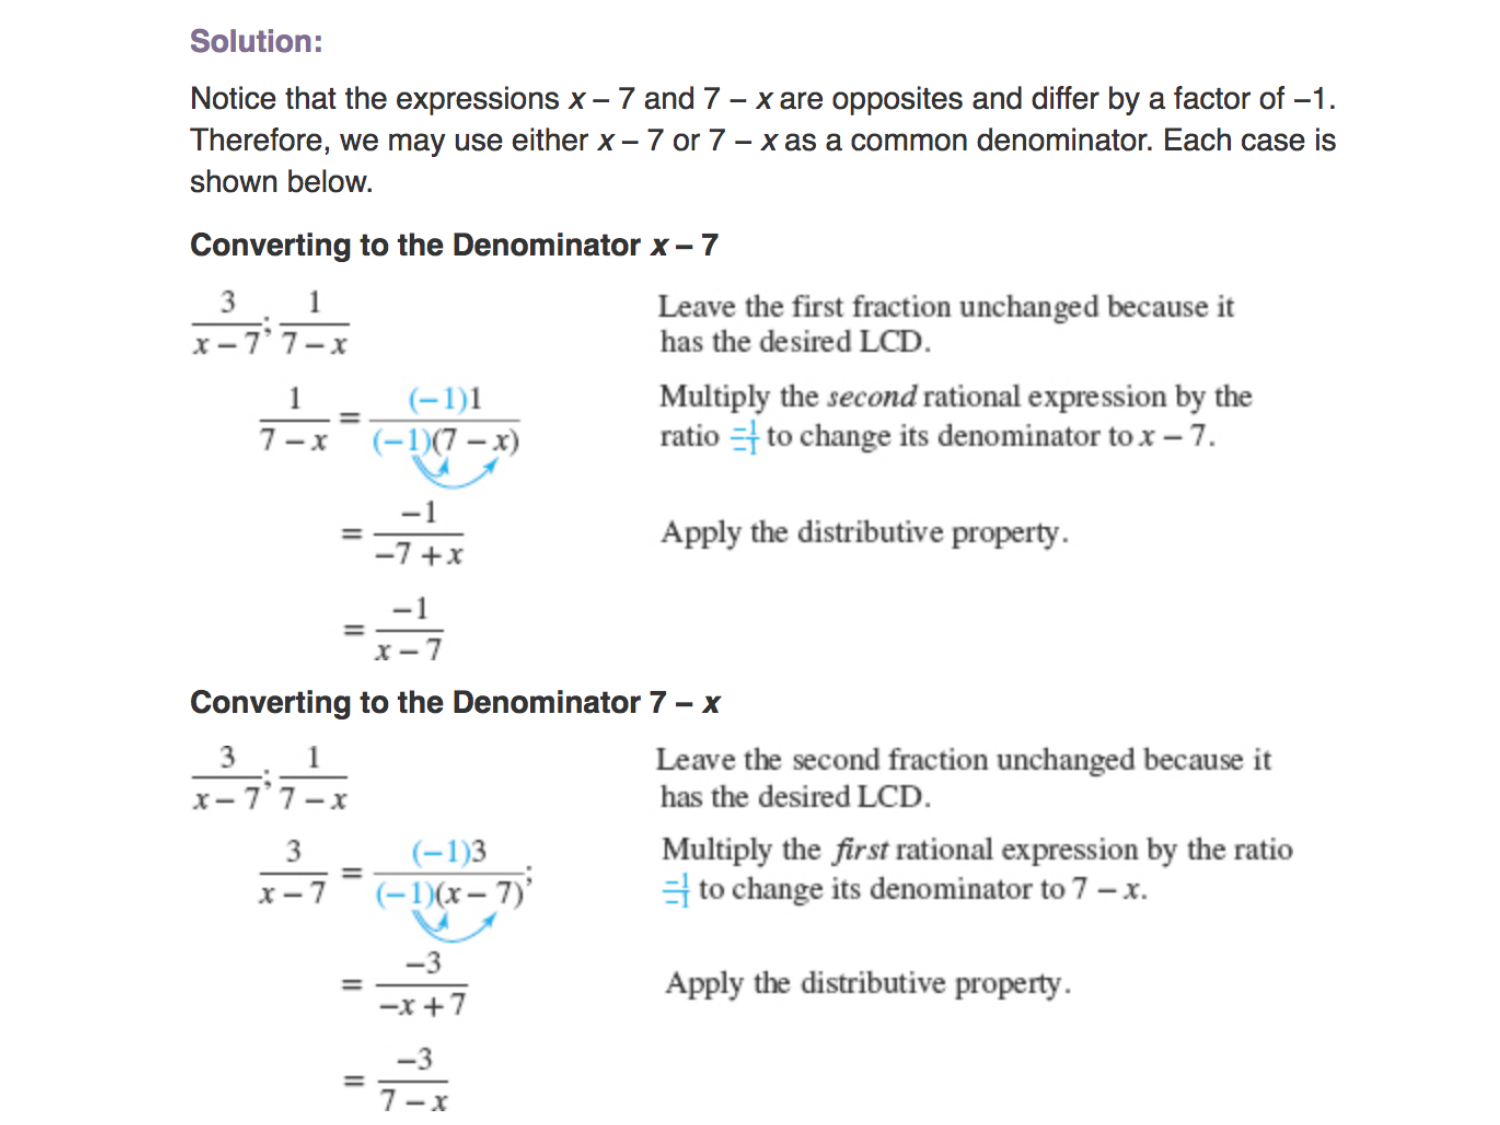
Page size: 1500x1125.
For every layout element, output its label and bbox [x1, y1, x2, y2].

list [0, 17, 1500, 1120]
